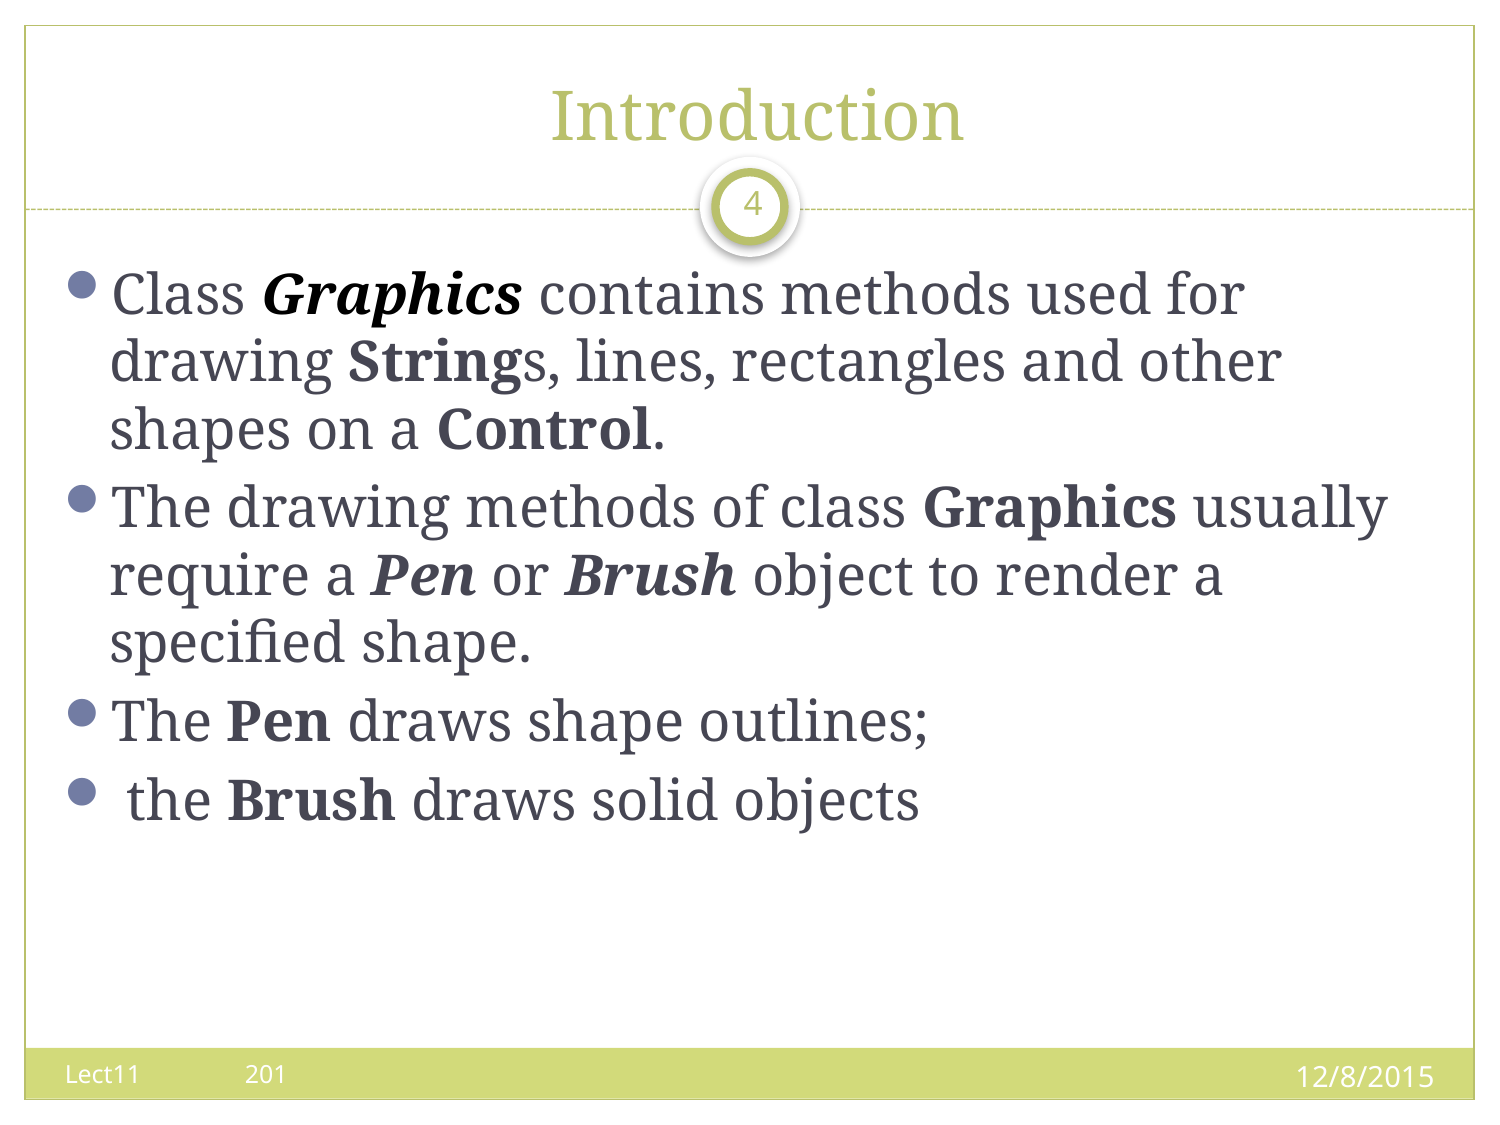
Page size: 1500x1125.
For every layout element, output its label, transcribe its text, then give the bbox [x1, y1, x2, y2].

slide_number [950, 1050, 1450, 1111]
footer Lect11 201 [50, 1051, 638, 1112]
list Class Graphics contains methods used for drawing Strings, lines, rectangles and other shapes on a Control. The drawing methods of class Graphics usually require a Pen or Brush object to render a specified shape. The Pen draws shape outlines; the Brush draws solid objects [49, 250, 1445, 1001]
slide_number 4 [715, 168, 791, 241]
title Introduction [49, 37, 1450, 162]
